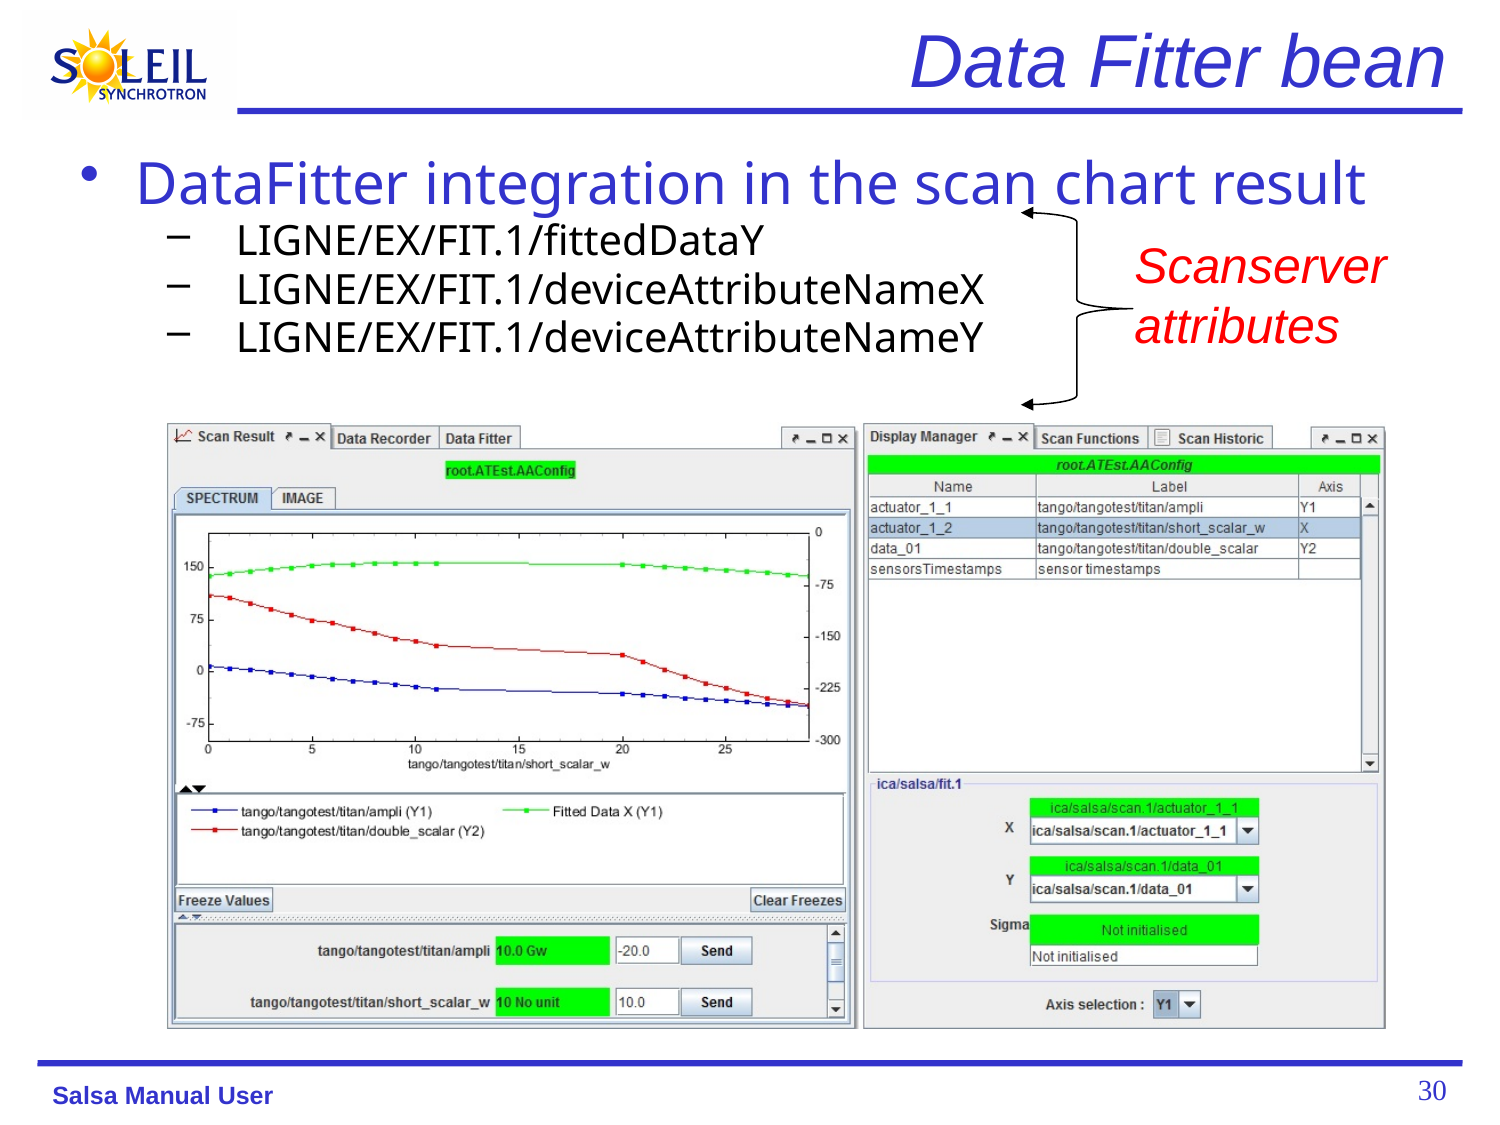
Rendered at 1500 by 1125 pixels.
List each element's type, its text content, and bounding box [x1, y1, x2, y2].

slide_number 30 [1119, 1063, 1463, 1118]
list DataFitter integration in the scan chart result LIGNE/EX/FIT.1/fittedDataY LIGNE/EX/FIT.1/deviceAttributeNameX LIGNE/EX/FIT.1/deviceAttributeNameY [64, 152, 1463, 1015]
text_box Scanserver attributes [1119, 225, 1450, 361]
picture [166, 422, 1386, 1029]
title Data Fitter bean [237, 10, 1463, 106]
text_box [1020, 206, 1133, 411]
